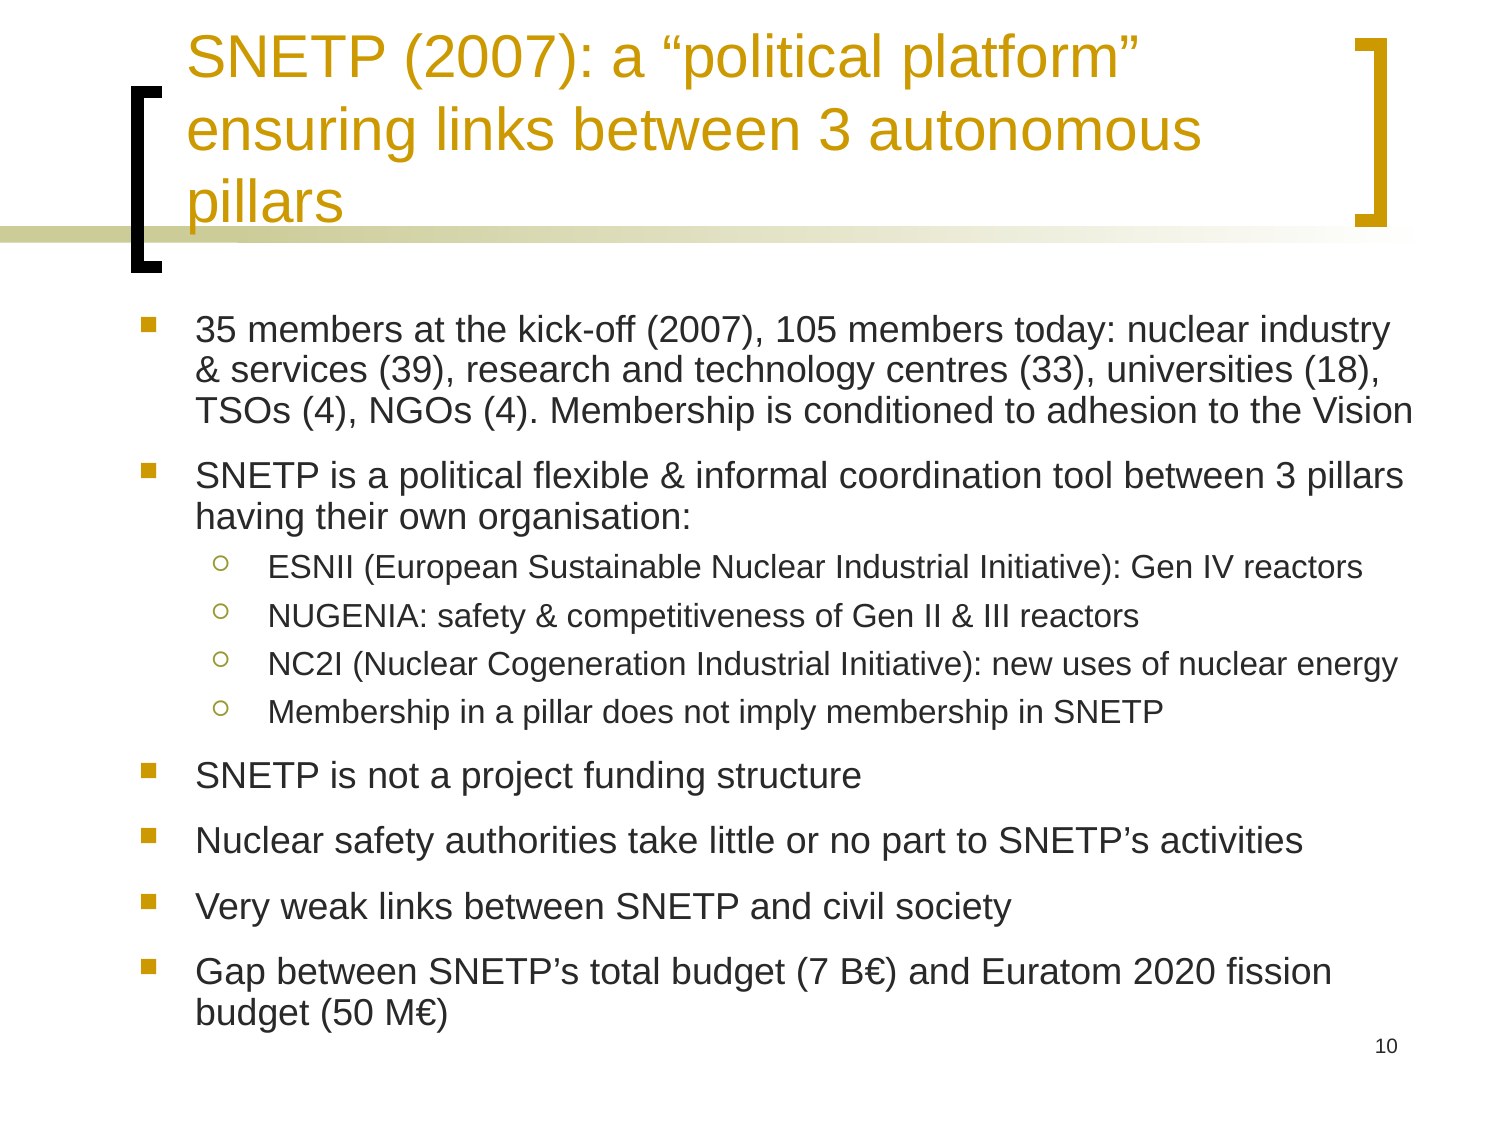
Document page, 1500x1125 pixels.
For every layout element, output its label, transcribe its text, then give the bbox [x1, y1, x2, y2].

list 35 members at the kick-off (2007), 105 members today: nuclear industry & services (39), research and technology centres (33), universities (18), TSOs (4), NGOs (4). Membership is conditioned to adhesion to the Vision SNETP is a political flexible & informal coordination tool between 3 pillars having their own organisation: ESNII (European Sustainable Nuclear Industrial Initiative): Gen IV reactors NUGENIA: safety & competitiveness of Gen II & III reactors NC2I (Nuclear Cogeneration Industrial Initiative): new uses of nuclear energy Membership in a pillar does not imply membership in SNETP SNETP is not a project funding structure Nuclear safety authorities take little or no part to SNETP’s activities Very weak links between SNETP and civil society Gap between SNETP’s total budget (7 B€) and Euratom 2020 fission budget (50 M€) [123, 302, 1436, 1071]
title SNETP (2007): a “political platform” ensuring links between 3 autonomous pillars [171, 54, 1388, 243]
text_box 10 [1099, 1024, 1413, 1100]
